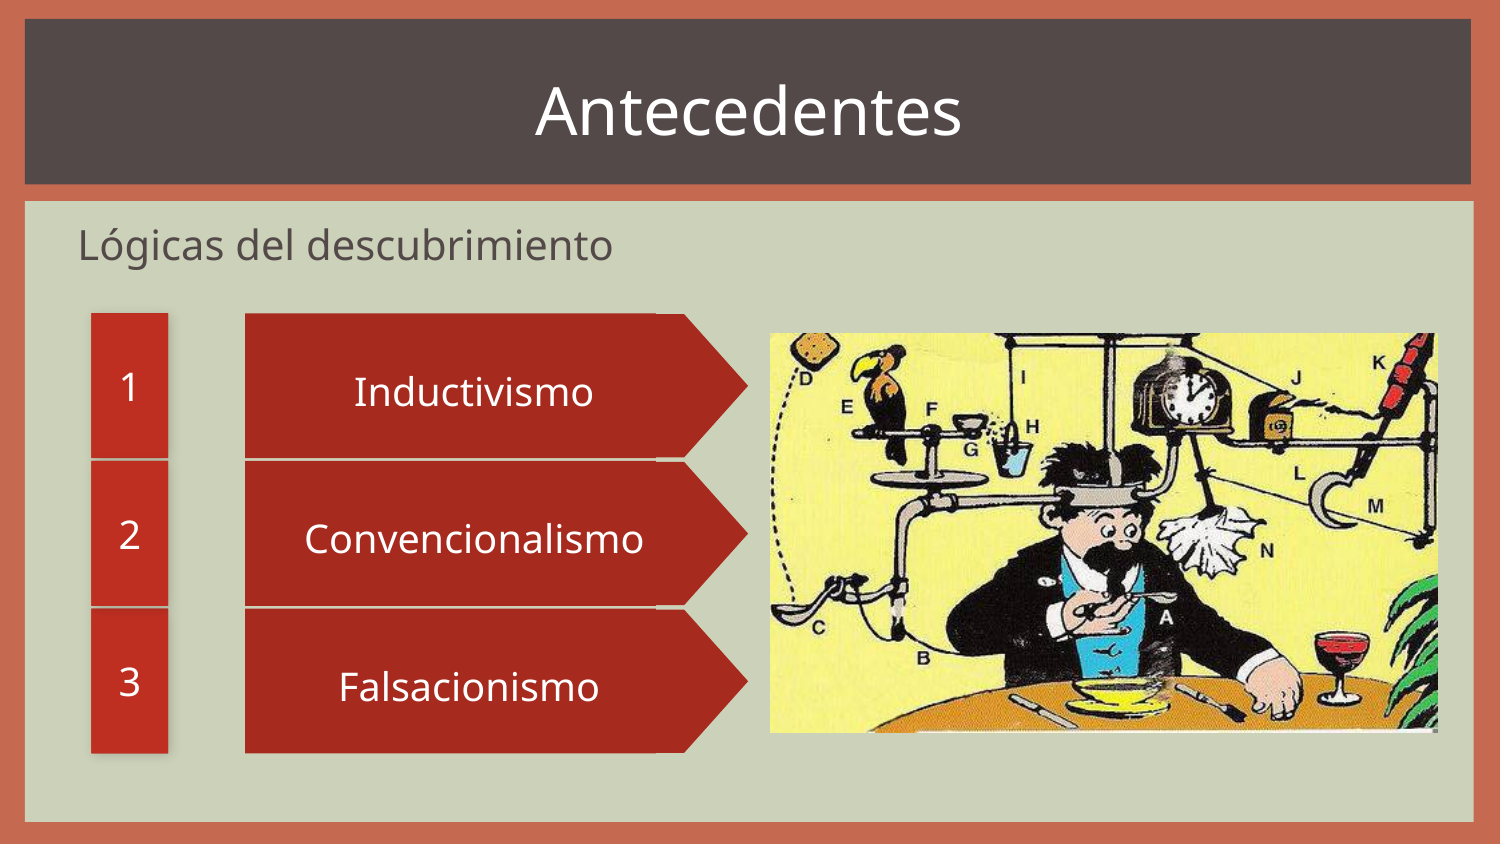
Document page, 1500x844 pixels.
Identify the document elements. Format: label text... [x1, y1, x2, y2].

picture [769, 333, 1438, 734]
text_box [91, 460, 764, 607]
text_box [91, 312, 1377, 459]
title Antecedentes [62, 43, 1438, 174]
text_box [91, 614, 1377, 754]
list Lógicas del descubrimiento [62, 211, 1442, 754]
